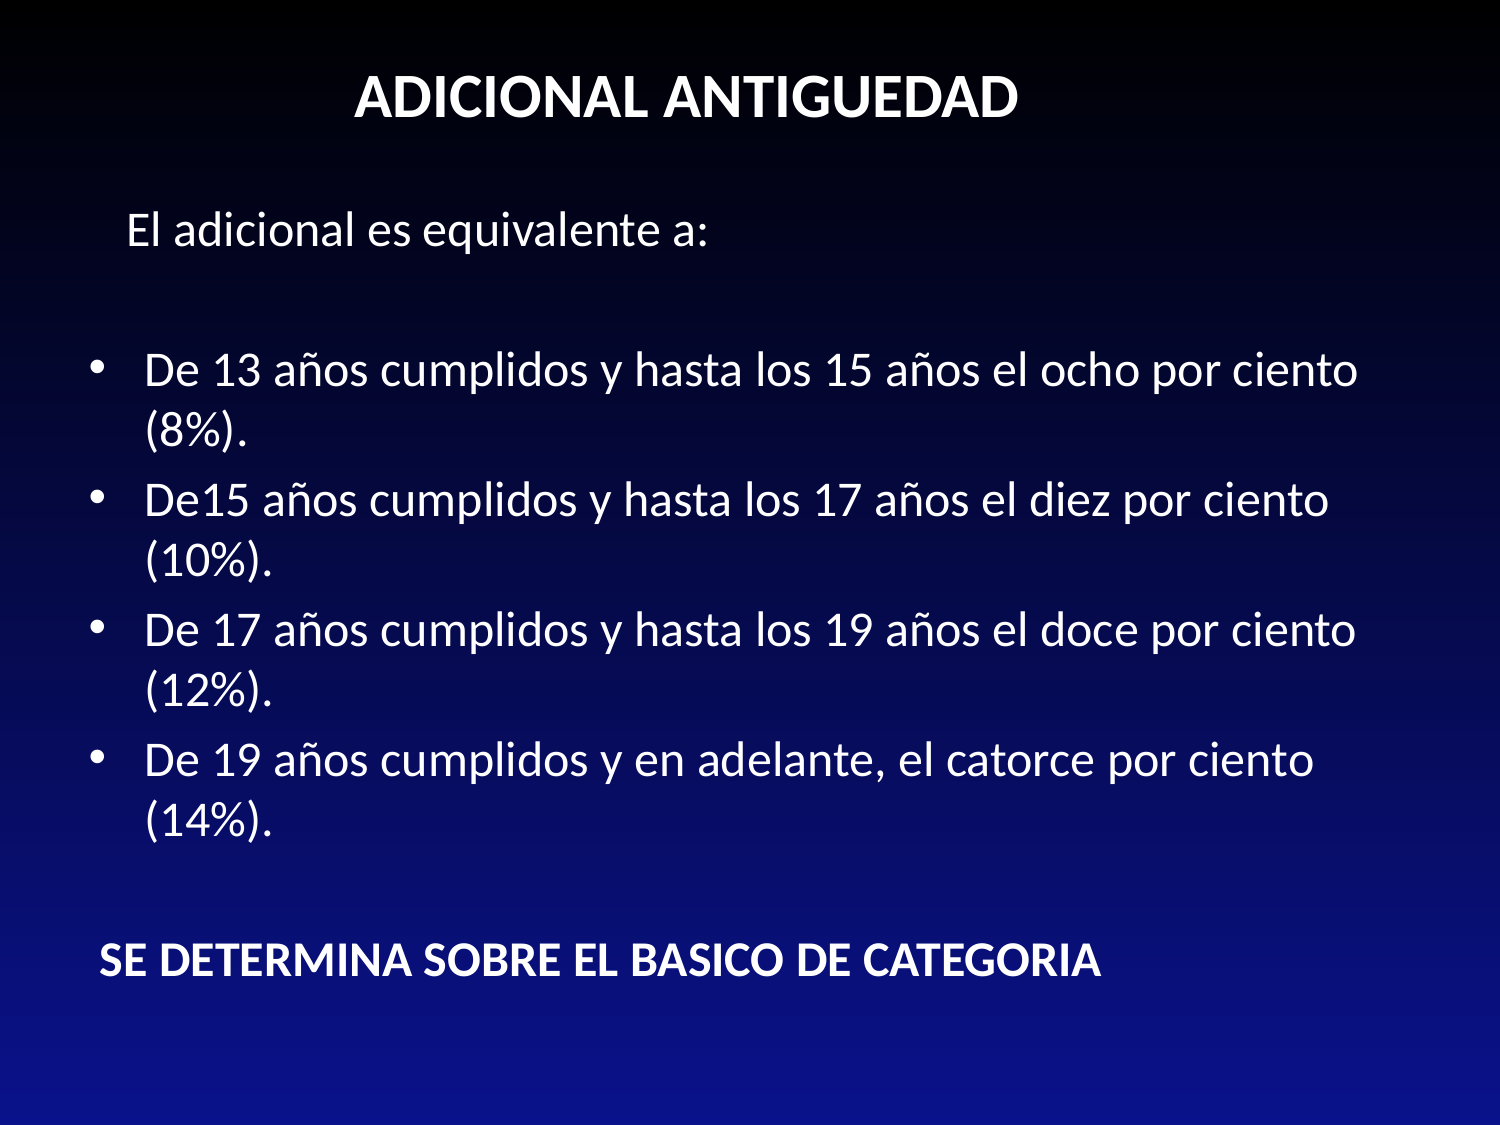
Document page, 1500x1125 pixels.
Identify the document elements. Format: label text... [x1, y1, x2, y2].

title ADICIONAL ANTIGUEDAD [0, 54, 1376, 209]
list El adicional es equivalente a: De 13 años cumplidos y hasta los 15 años el ocho por ciento (8%). De15 años cumplidos y hasta los 17 años el diez por ciento (10%). De 17 años cumplidos y hasta los 19 años el doce por ciento (12%). De 19 años cumplidos y en adelante, el catorce por ciento (14%). SE DETERMINA SOBRE EL BASICO DE CATEGORIA [88, 196, 1376, 1034]
